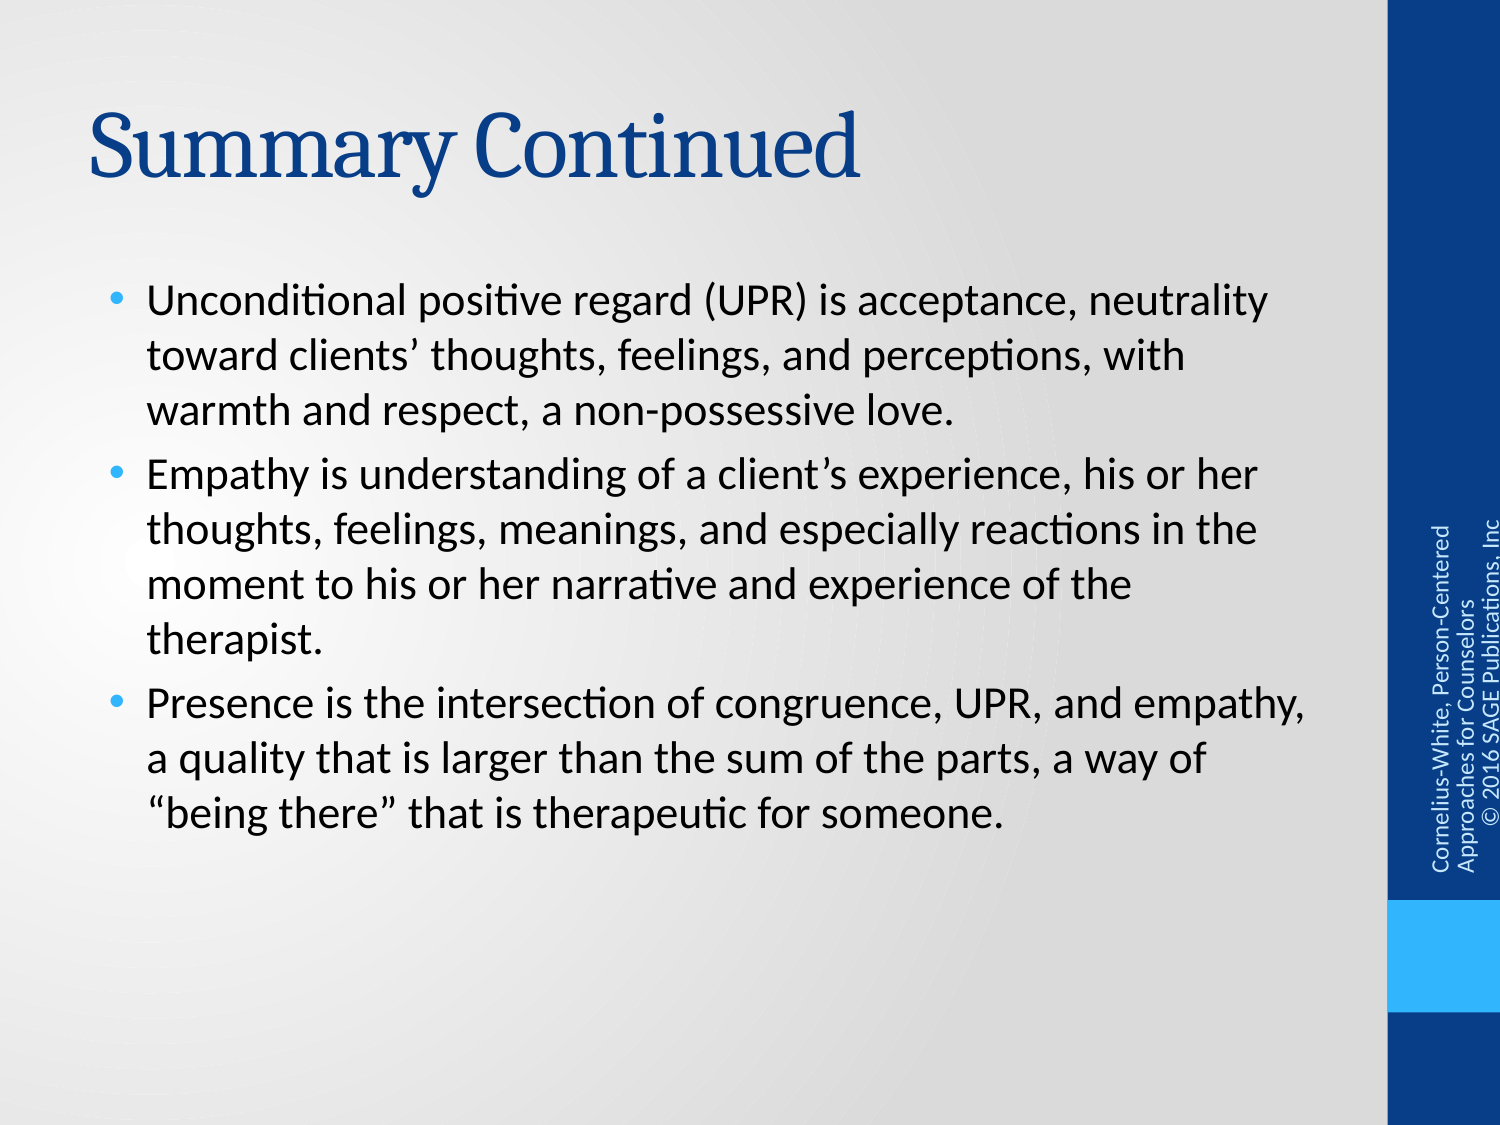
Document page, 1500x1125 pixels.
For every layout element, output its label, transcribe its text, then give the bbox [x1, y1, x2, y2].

footer Cornelius-White, Person-Centered Approaches for Counselors © 2016 SAGE Publications, Inc. [1408, 500, 1469, 889]
title Summary Continued [75, 45, 1325, 233]
list Unconditional positive regard (UPR) is acceptance, neutrality toward clients’ thoughts, feelings, and perceptions, with warmth and respect, a non-possessive love. Empathy is understanding of a client’s experience, his or her thoughts, feelings, meanings, and especially reactions in the moment to his or her narrative and experience of the therapist. Presence is the intersection of congruence, UPR, and empathy, a quality that is larger than the sum of the parts, a way of “being there” that is therapeutic for someone. [75, 262, 1325, 1050]
